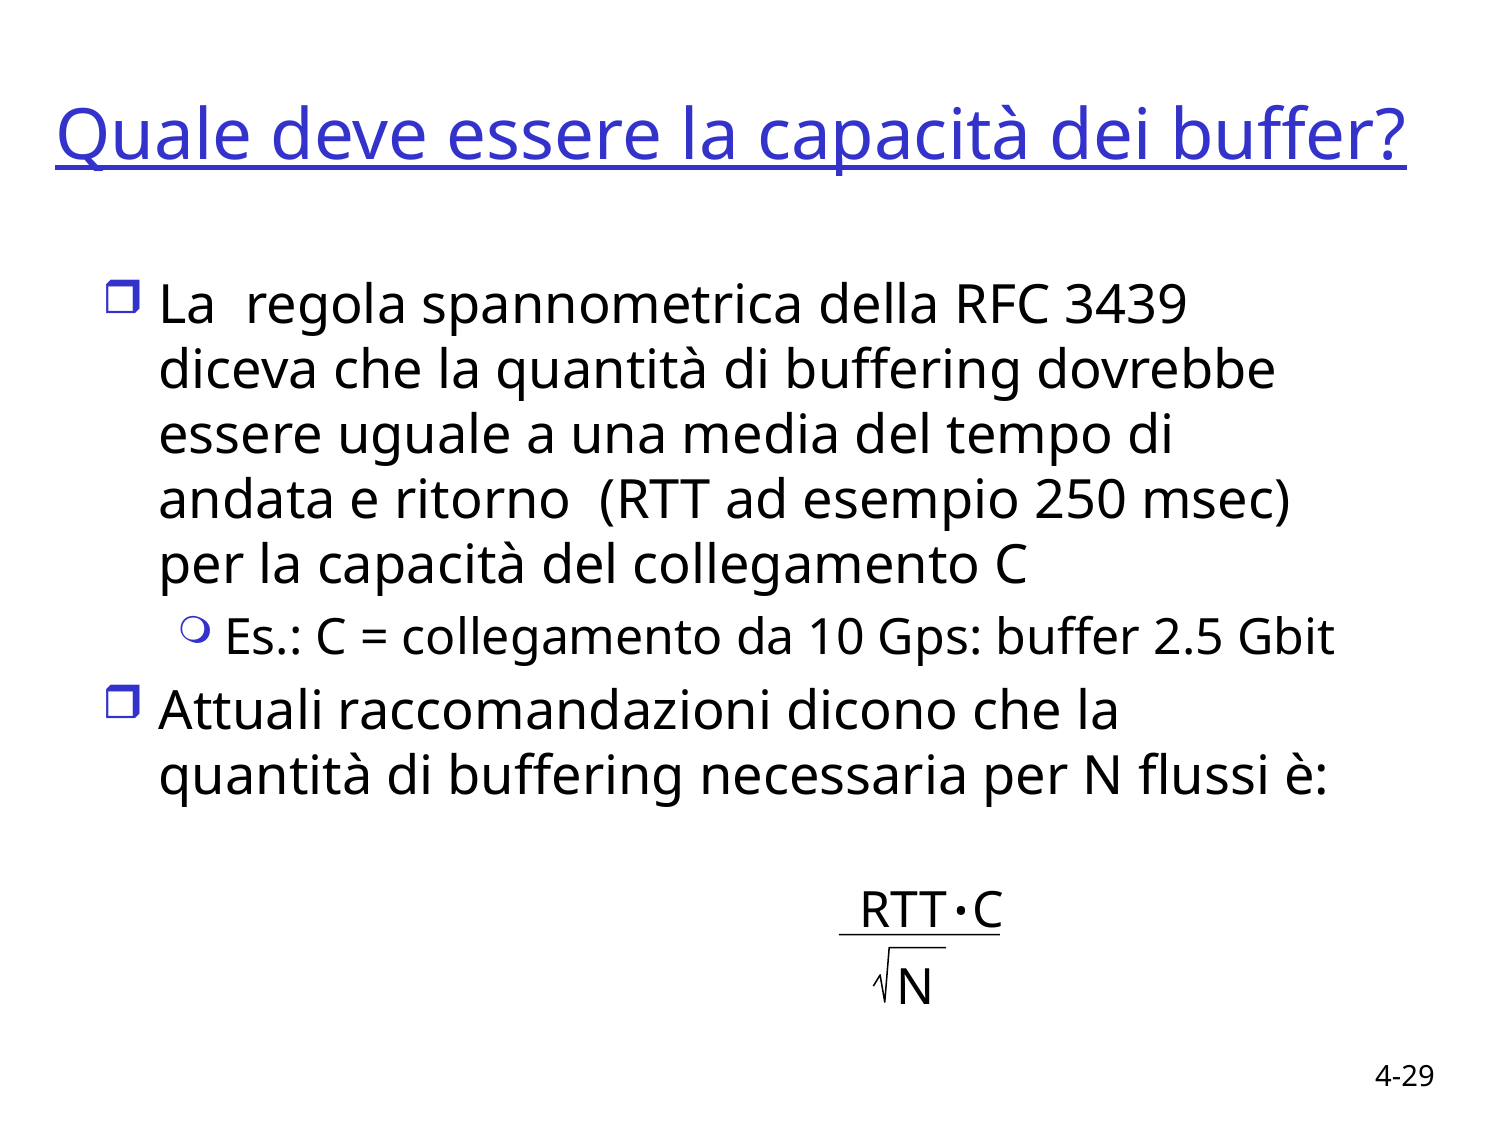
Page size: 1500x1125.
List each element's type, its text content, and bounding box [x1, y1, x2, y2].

text_box Quale deve essere la capacità dei buffer? [40, 37, 1462, 225]
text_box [836, 840, 1028, 1033]
text_box La regola spannometrica della RFC 3439 diceva che la quantità di buffering dovrebbe essere uguale a una media del tempo di andata e ritorno (RTT ad esempio 250 msec) per la capacità del collegamento C Es.: C = collegamento da 10 Gps: buffer 2.5 Gbit Attuali raccomandazioni dicono che la quantità di buffering necessaria per N flussi è: [87, 262, 1363, 1025]
slide_number 4-29 [1338, 1049, 1451, 1125]
